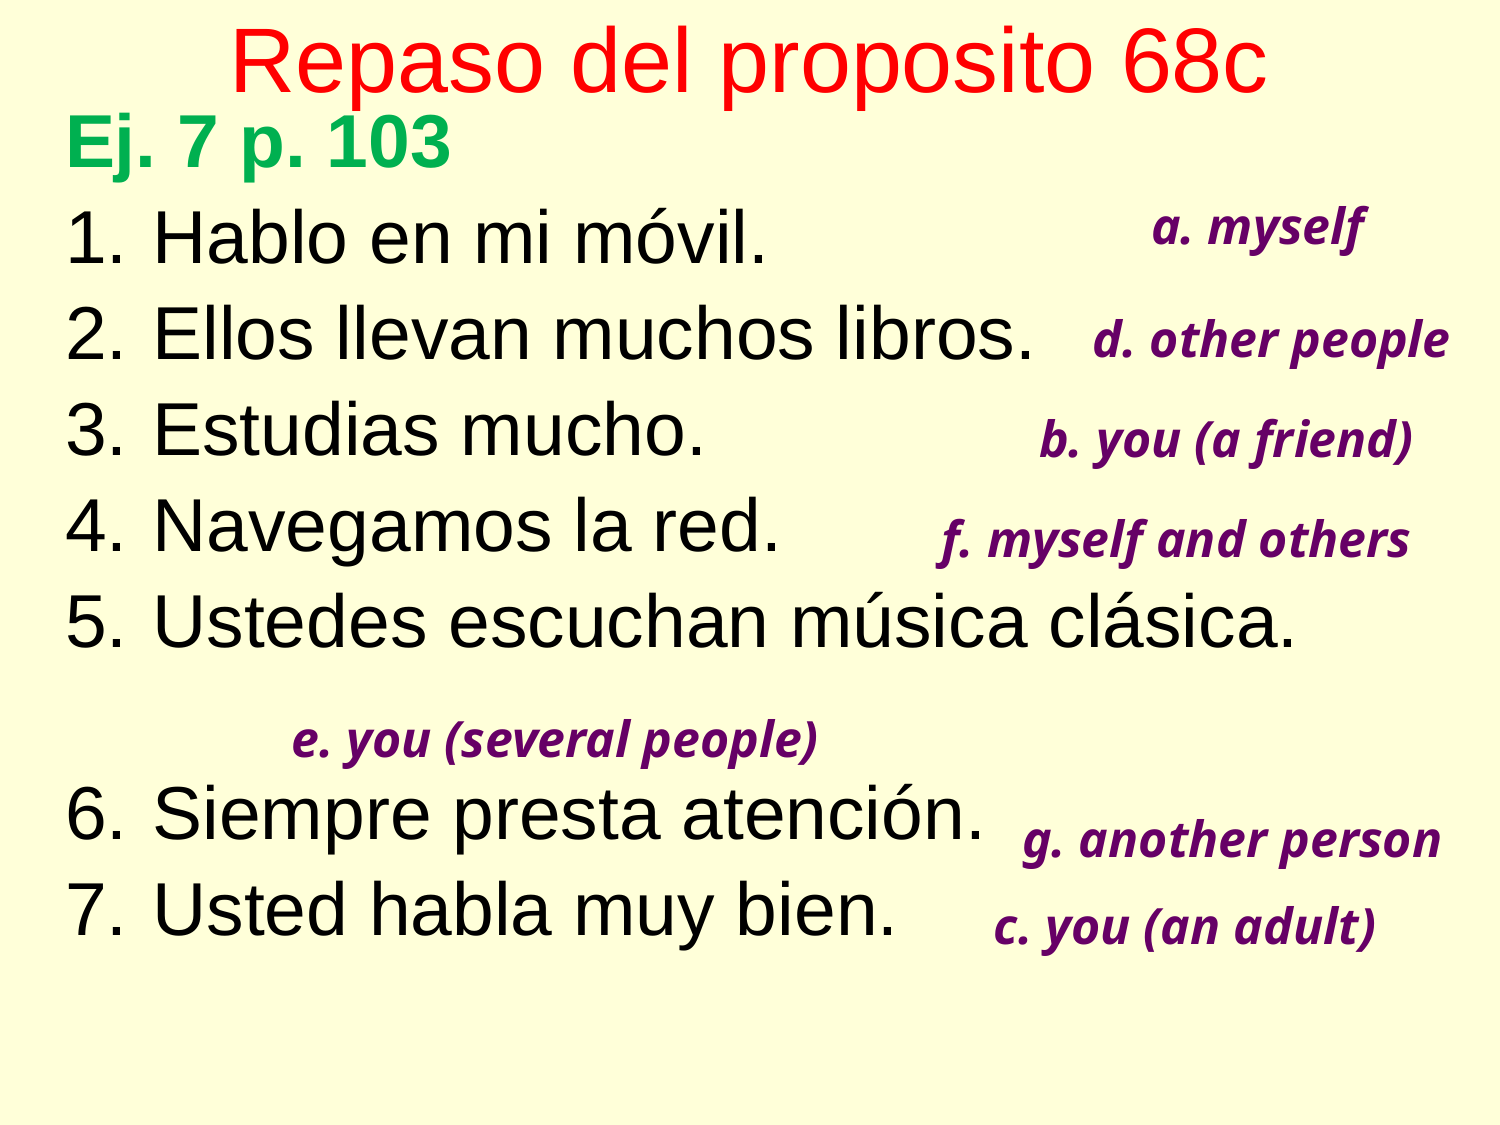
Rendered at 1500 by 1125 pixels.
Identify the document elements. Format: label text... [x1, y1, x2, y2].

text_box f. myself and others [926, 499, 1440, 575]
title Repaso del proposito 68c [75, 0, 1425, 150]
list Ej. 7 p. 103 Hablo en mi móvil. Ellos llevan muchos libros. Estudias mucho. Navegamos la red. Ustedes escuchan música clásica. Siempre presta atención. Usted habla muy bien. [50, 95, 1413, 839]
text_box c. you (an adult) [979, 887, 1405, 963]
text_box b. you (a friend) [1024, 399, 1442, 475]
text_box a. myself [1136, 187, 1393, 263]
text_box d. other people [1078, 299, 1466, 375]
text_box g. another person [1007, 799, 1471, 875]
text_box e. you (several people) [276, 699, 848, 775]
